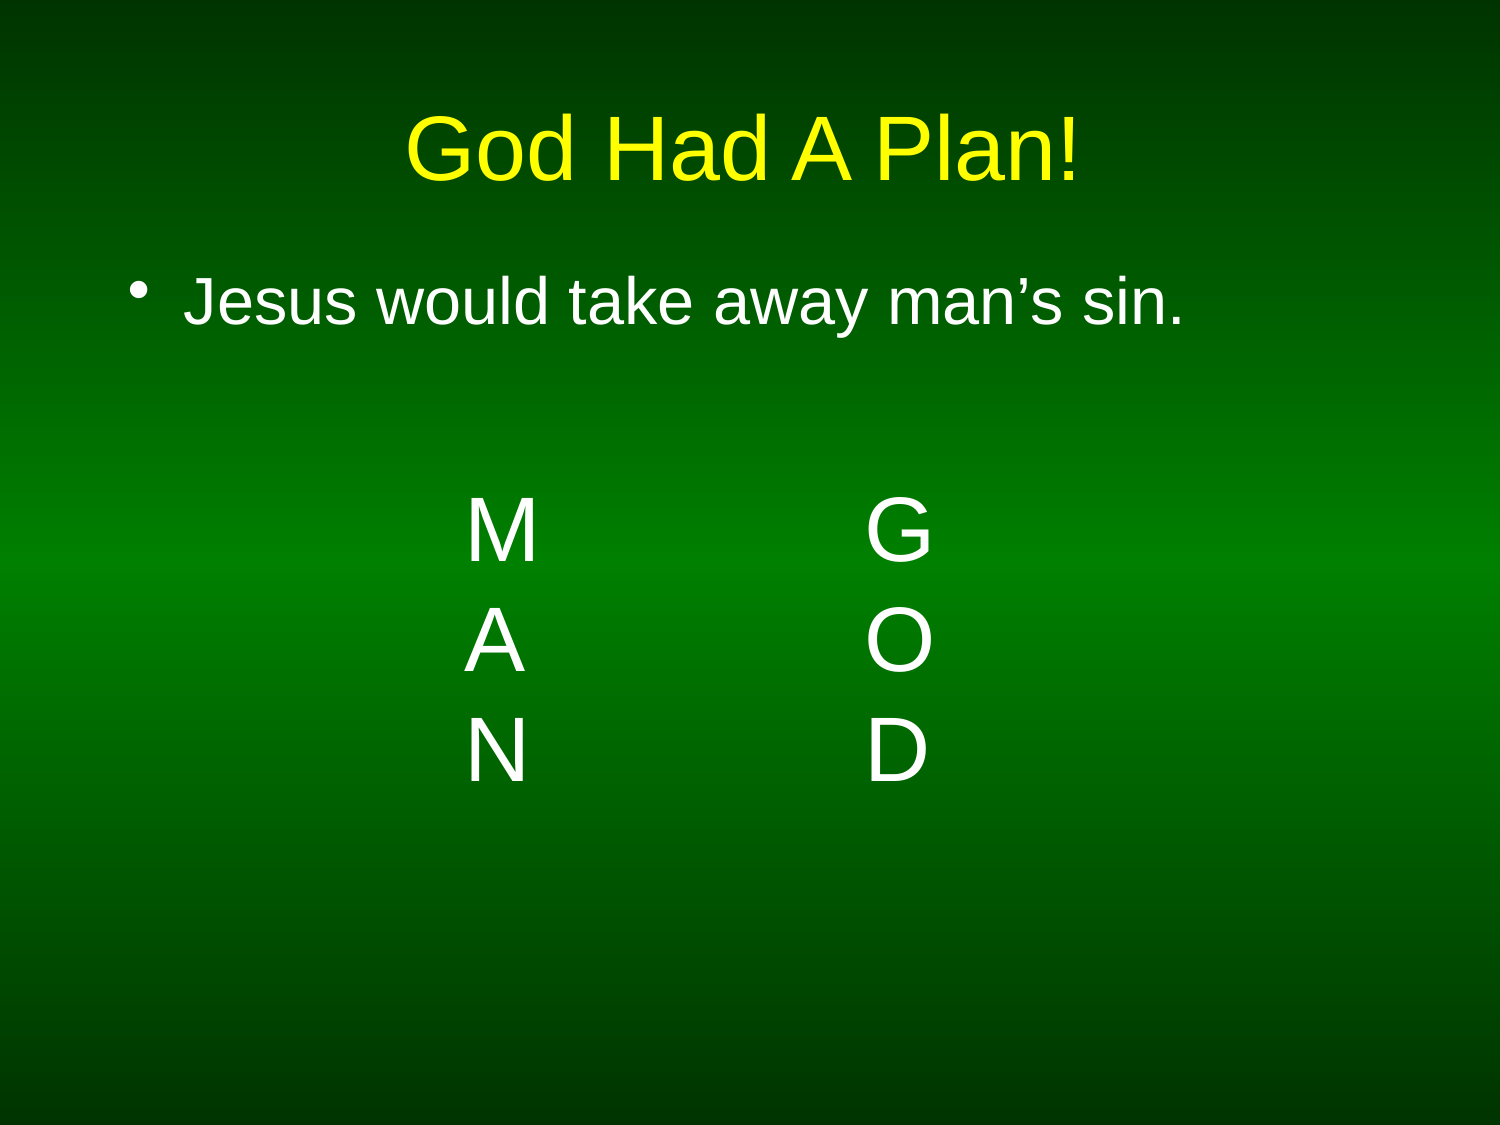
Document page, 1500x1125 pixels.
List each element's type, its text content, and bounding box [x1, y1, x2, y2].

text_box M A N [450, 462, 572, 808]
list Jesus would take away man’s sin. [112, 249, 1450, 338]
title God Had A Plan! [50, 50, 1438, 238]
text_box G O D [849, 462, 972, 808]
